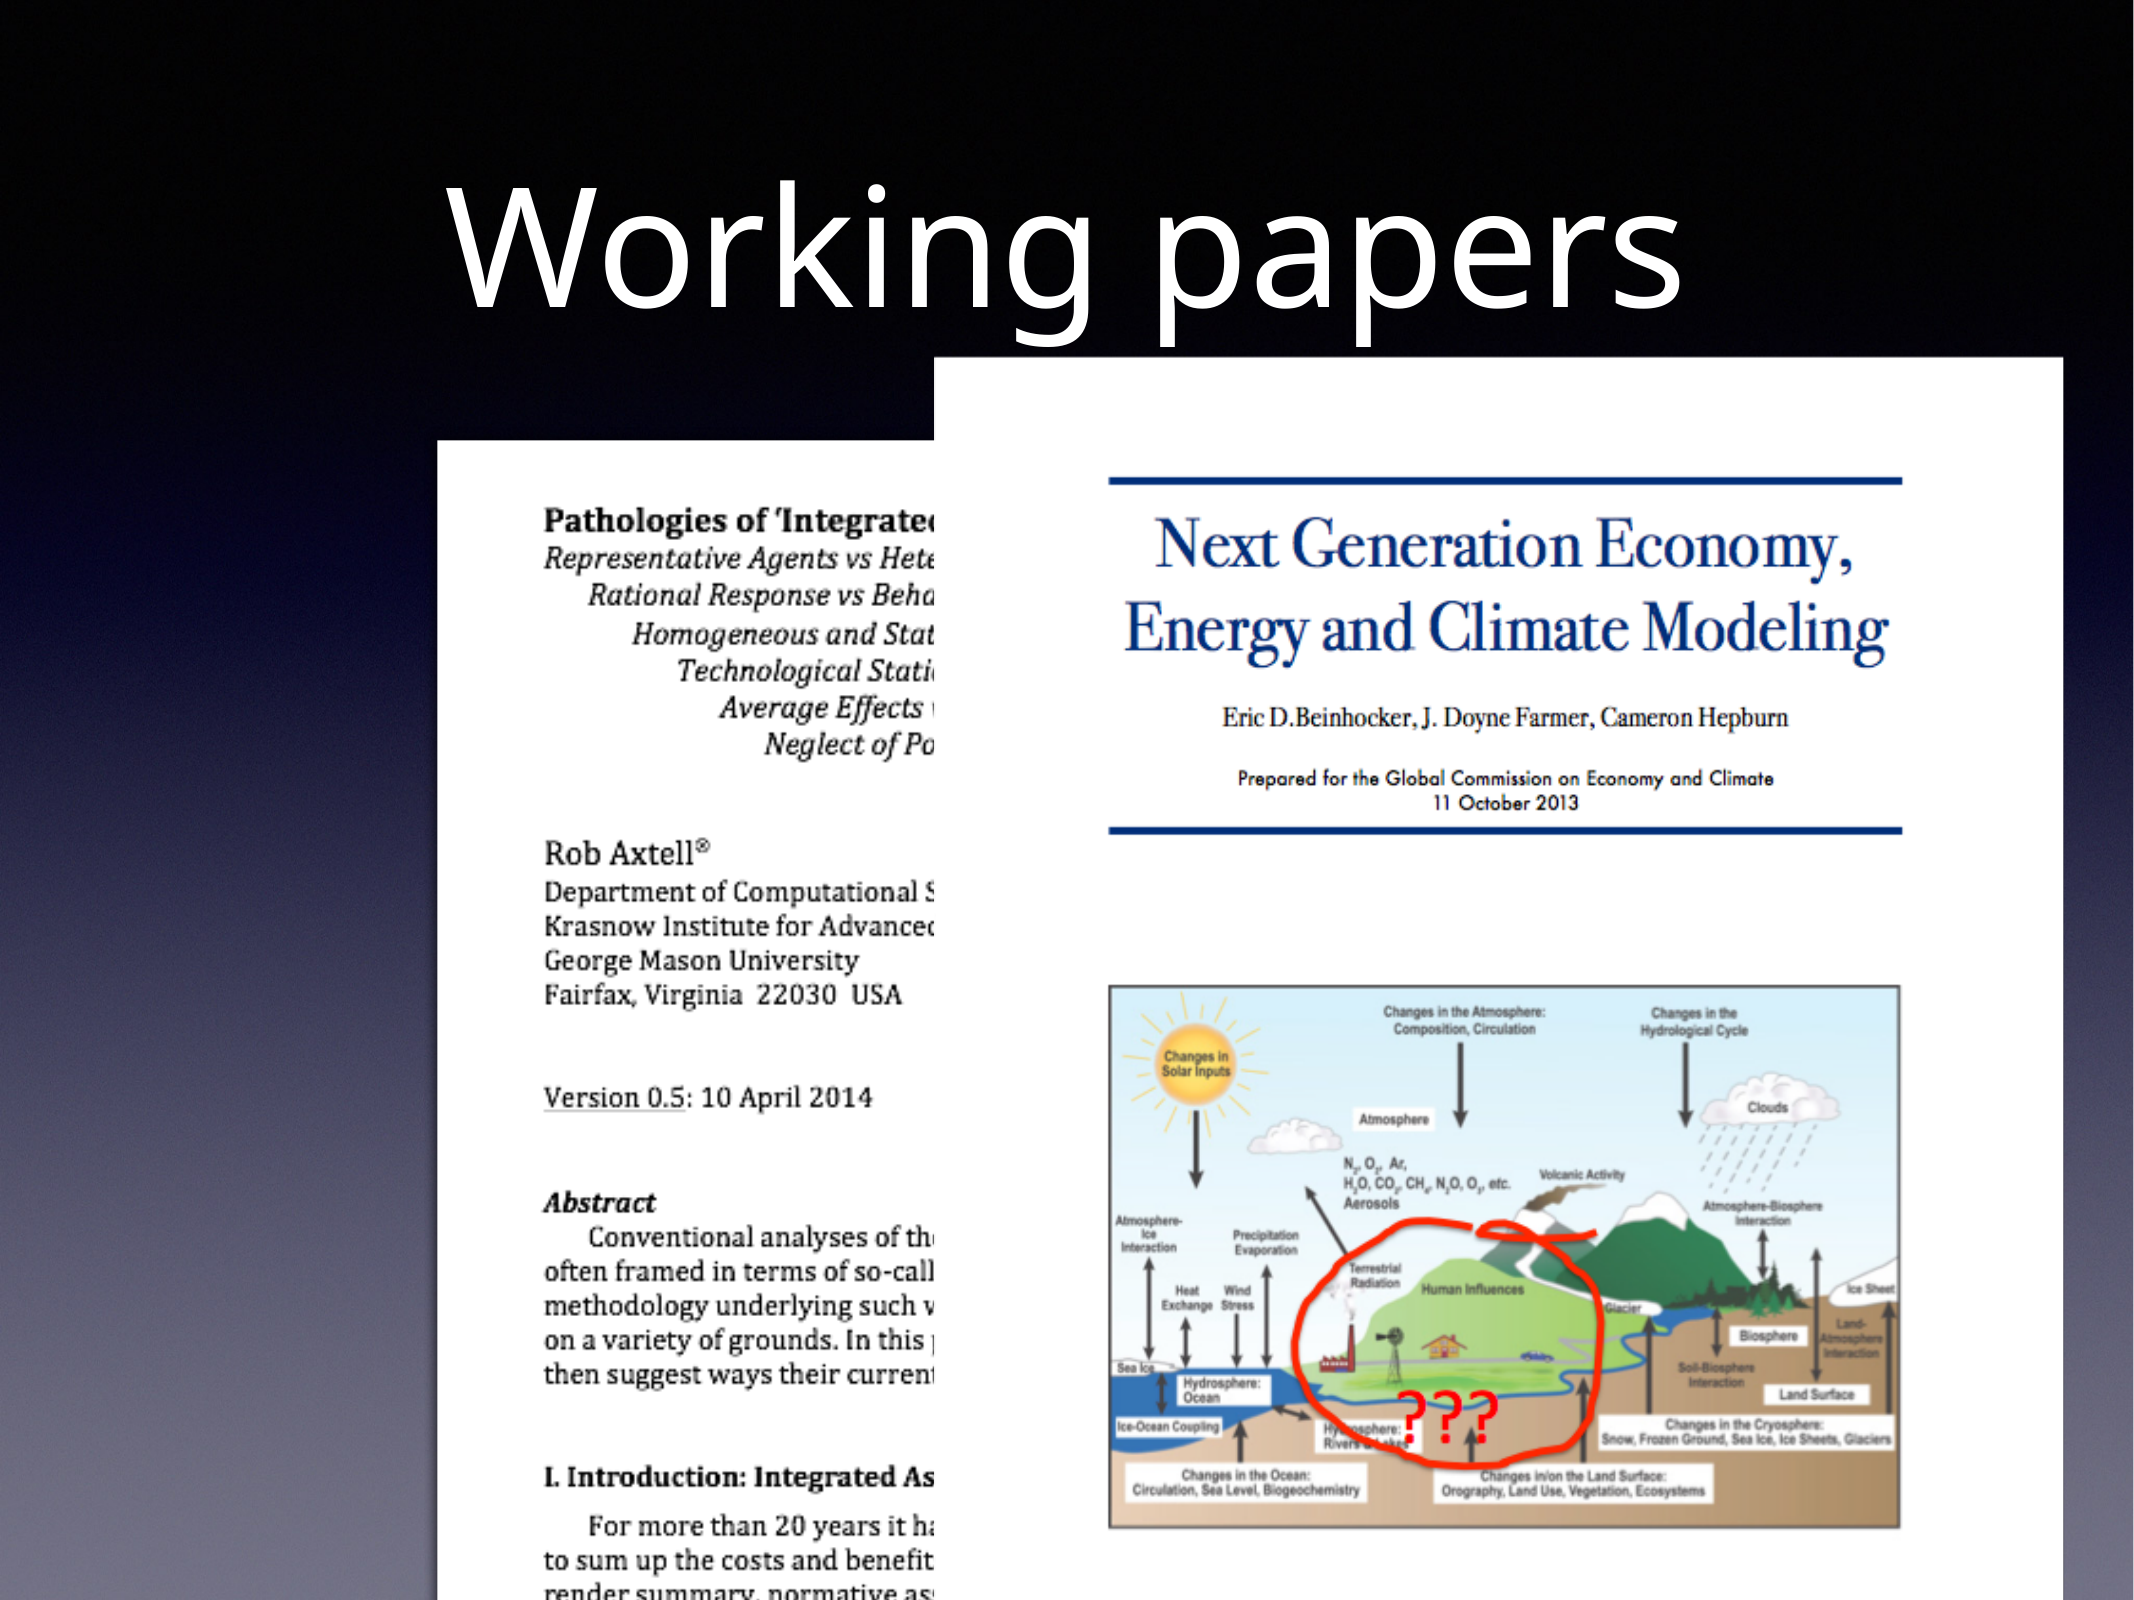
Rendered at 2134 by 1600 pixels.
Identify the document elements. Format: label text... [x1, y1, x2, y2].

title Working papers [155, 66, 1978, 416]
picture [0, 0, 2134, 1600]
